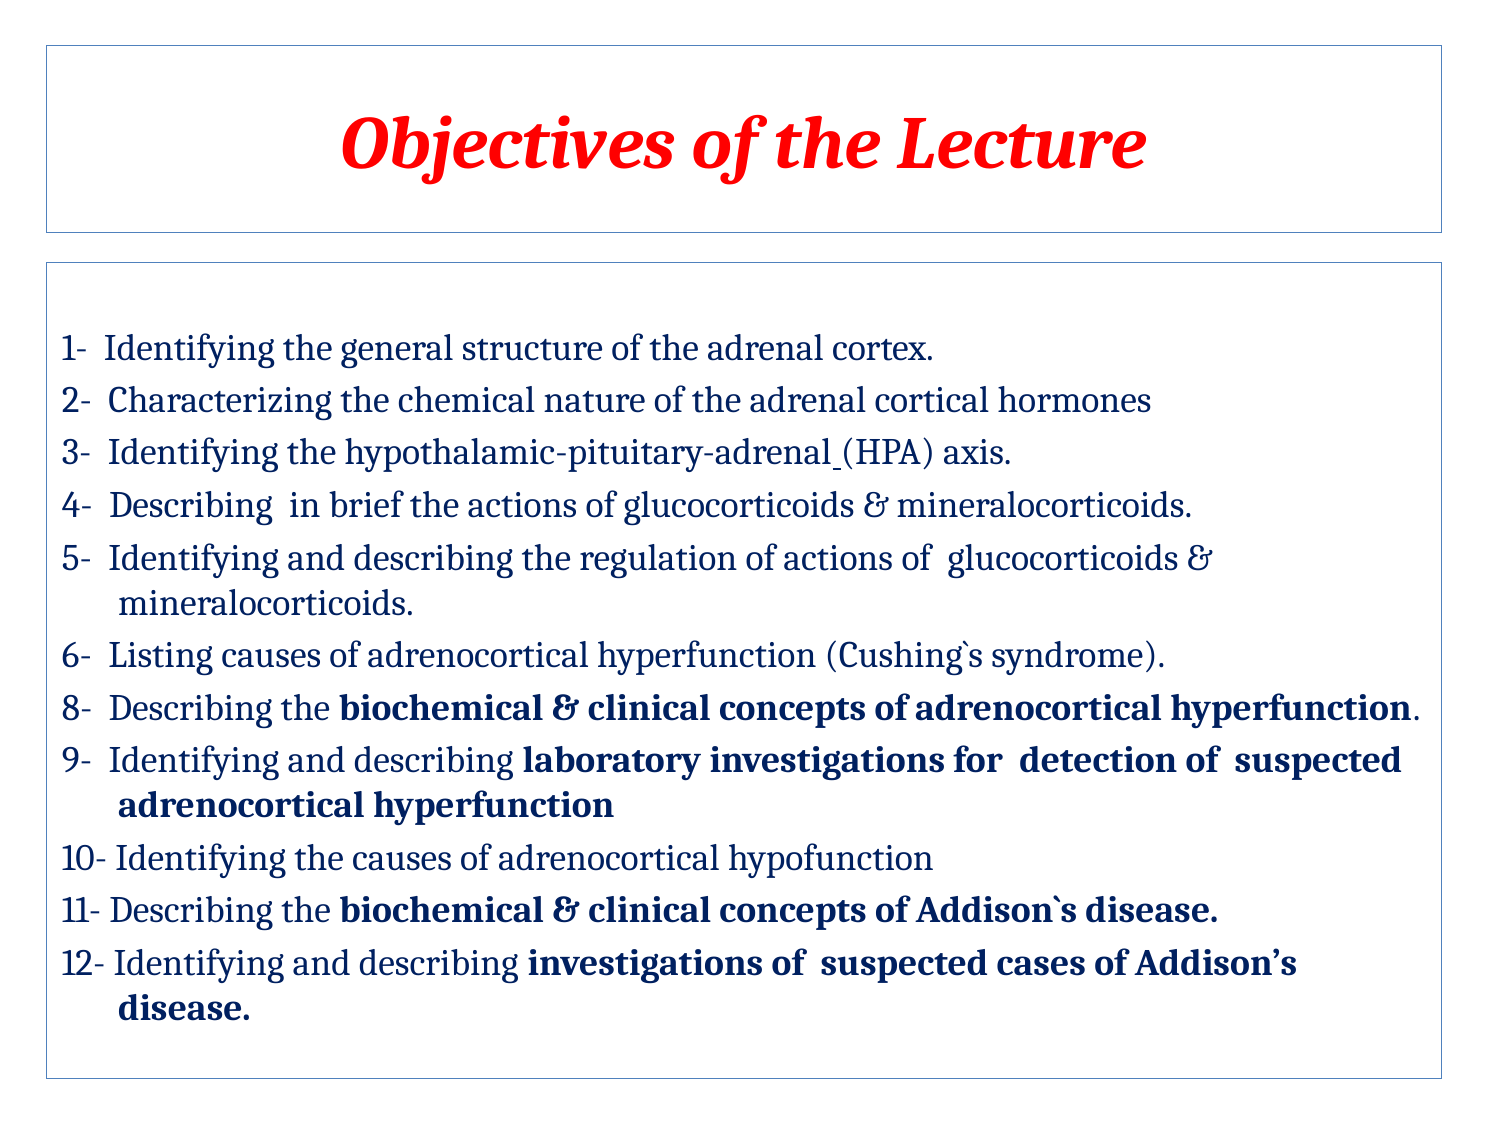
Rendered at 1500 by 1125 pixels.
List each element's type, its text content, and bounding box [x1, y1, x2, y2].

list 1- Identifying the general structure of the adrenal cortex. 2- Characterizing the chemical nature of the adrenal cortical hormones 3- Identifying the hypothalamic-pituitary-adrenal (HPA) axis. 4- Describing in brief the actions of glucocorticoids & mineralocorticoids. 5- Identifying and describing the regulation of actions of glucocorticoids & mineralocorticoids. 6- Listing causes of adrenocortical hyperfunction (Cushing`s syndrome). 8- Describing the biochemical & clinical concepts of adrenocortical hyperfunction. 9- Identifying and describing laboratory investigations for detection of suspected adrenocortical hyperfunction 10- Identifying the causes of adrenocortical hypofunction 11- Describing the biochemical & clinical concepts of Addison`s disease. 12- Identifying and describing investigations of suspected cases of Addison’s disease. [46, 262, 1442, 1079]
title Objectives of the Lecture [46, 45, 1442, 233]
